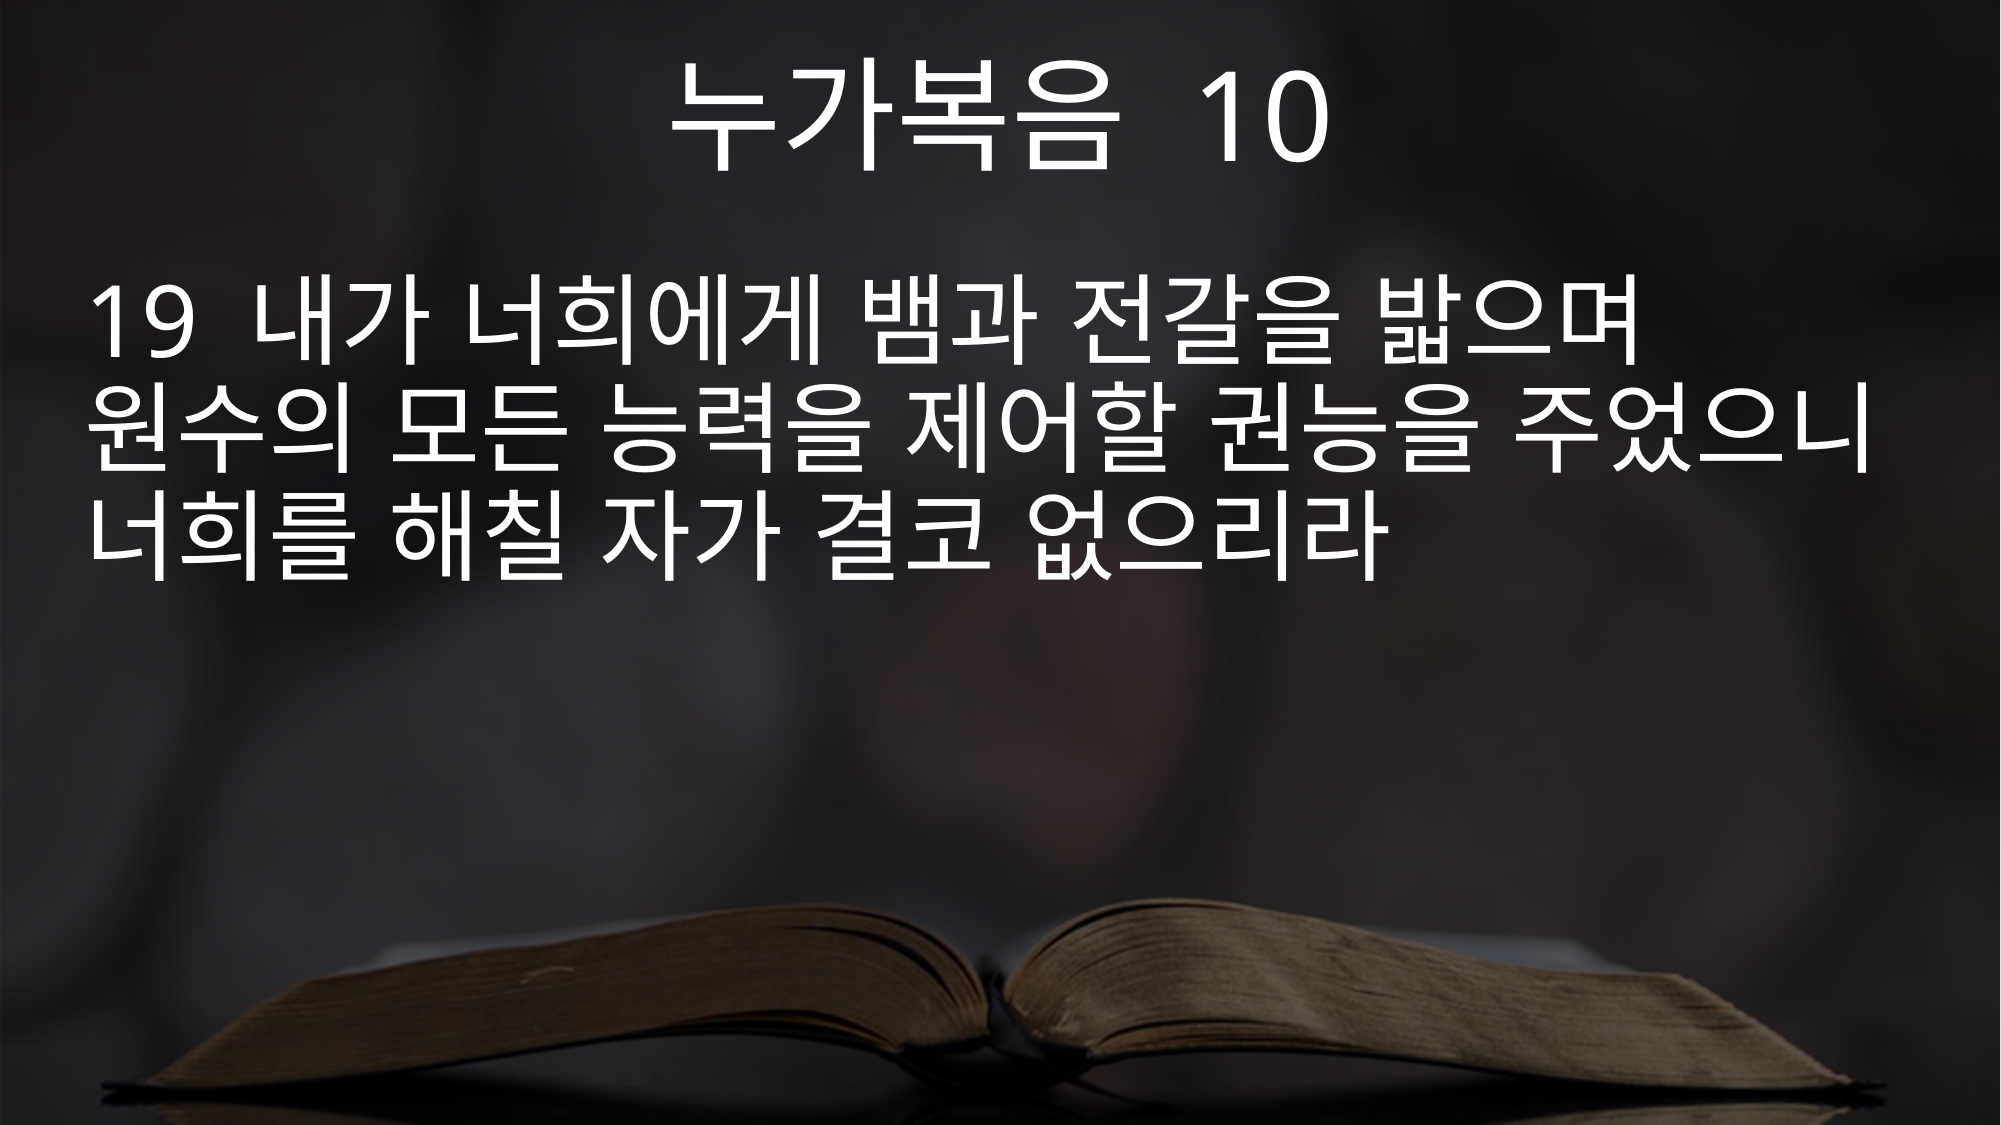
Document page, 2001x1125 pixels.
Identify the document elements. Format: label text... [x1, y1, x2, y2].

footer 누가복음 10 [0, 32, 2000, 192]
picture [0, 0, 2001, 1125]
list 19 내가 너희에게 뱀과 전갈을 밟으며 원수의 모든 능력을 제어할 권능을 주었으니 너희를 해칠 자가 결코 없으리라 [69, 263, 1953, 423]
